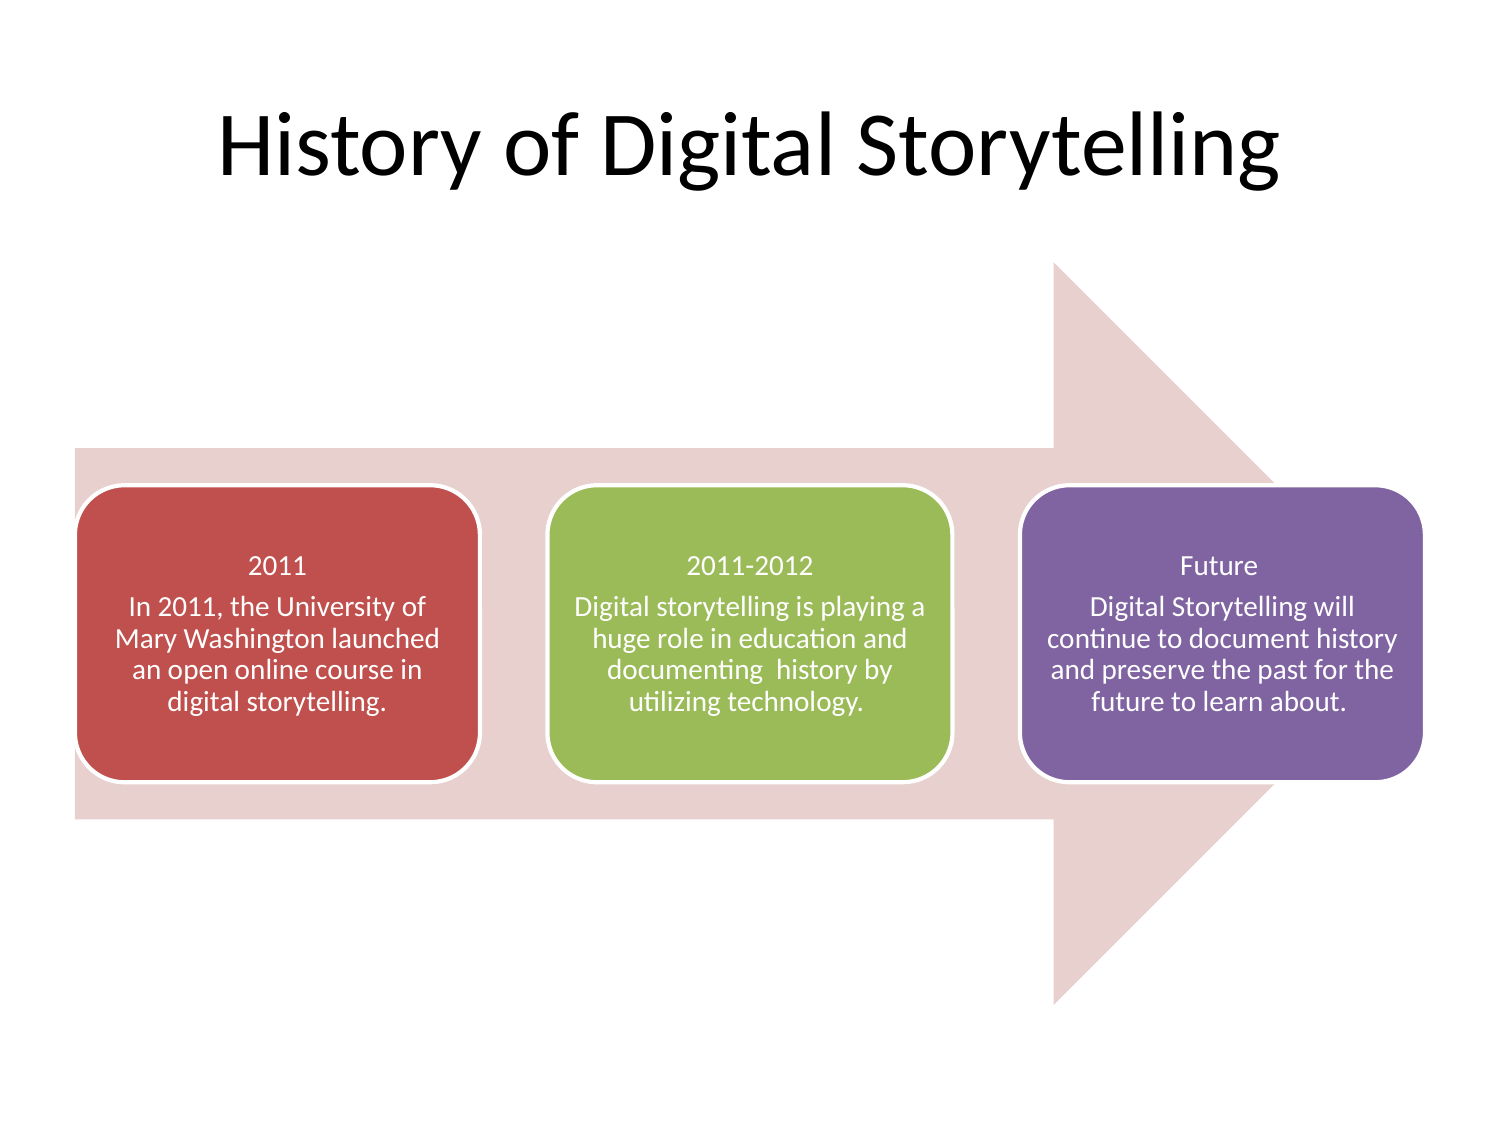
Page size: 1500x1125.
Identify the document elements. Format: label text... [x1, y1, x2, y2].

title History of Digital Storytelling [75, 45, 1425, 233]
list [74, 262, 1426, 1006]
